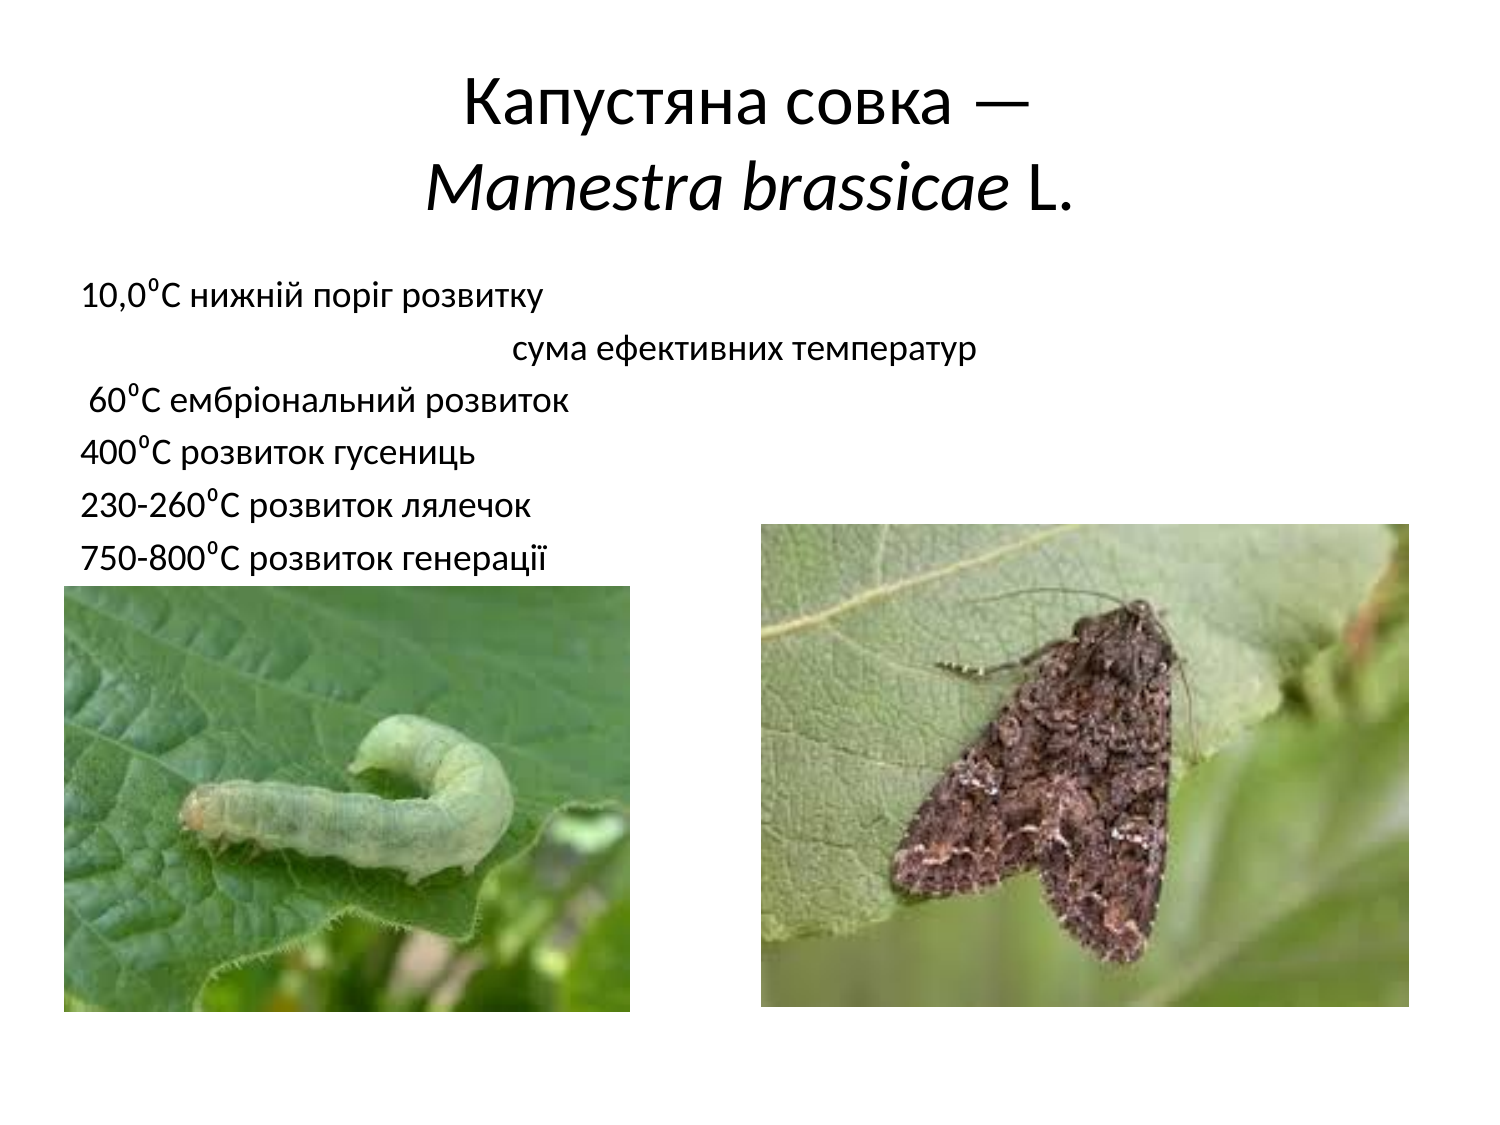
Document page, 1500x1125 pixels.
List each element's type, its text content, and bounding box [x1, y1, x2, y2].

picture [761, 523, 1409, 1007]
list 10,0⁰С нижній поріг розвитку сума ефективних температур 60⁰С ембріональний розвиток 400⁰С розвиток гусениць 230-260⁰С розвиток лялечок 750-800⁰С розвиток генерації [64, 262, 1425, 587]
title Капустяна совка — Mamestra brassicae L. [75, 45, 1425, 233]
picture [64, 585, 630, 1012]
